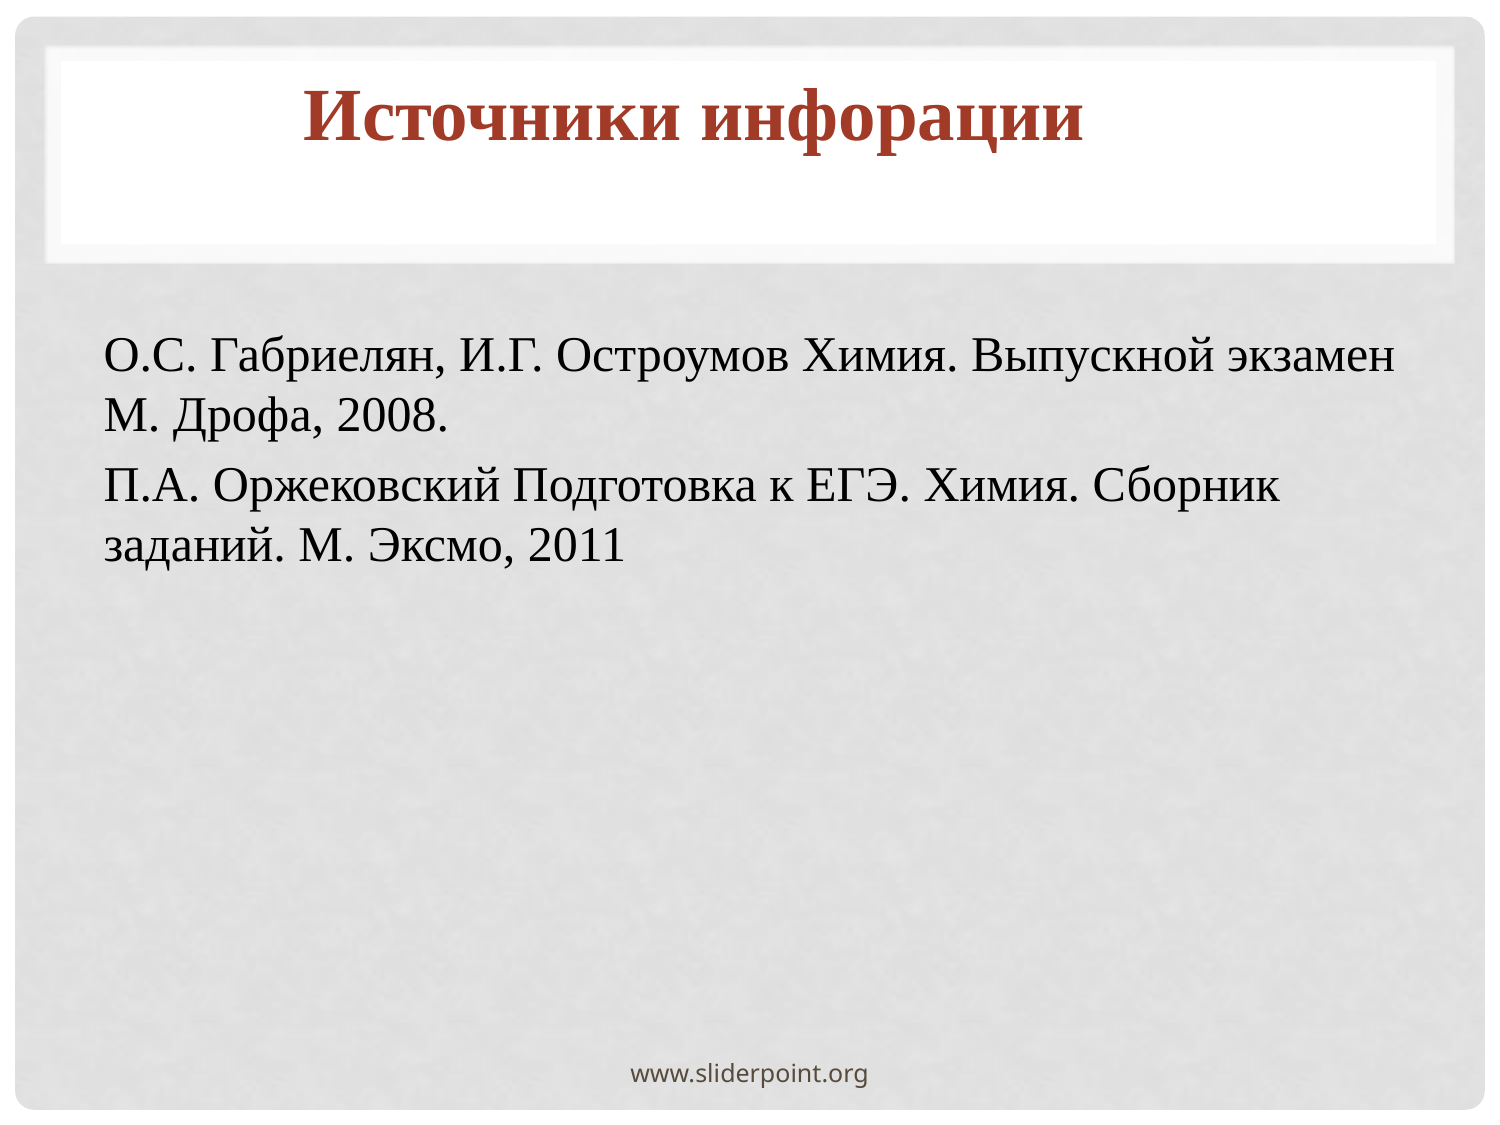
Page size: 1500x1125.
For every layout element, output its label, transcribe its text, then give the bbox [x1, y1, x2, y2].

text_box Источники инфорации [289, 58, 1294, 254]
footer www.sliderpoint.org [512, 1042, 988, 1103]
list О.С. Габриелян, И.Г. Остроумов Химия. Выпускной экзамен М. Дрофа, 2008. П.А. Оржековский Подготовка к ЕГЭ. Химия. Сборник заданий. М. Эксмо, 2011 [88, 314, 1464, 1057]
